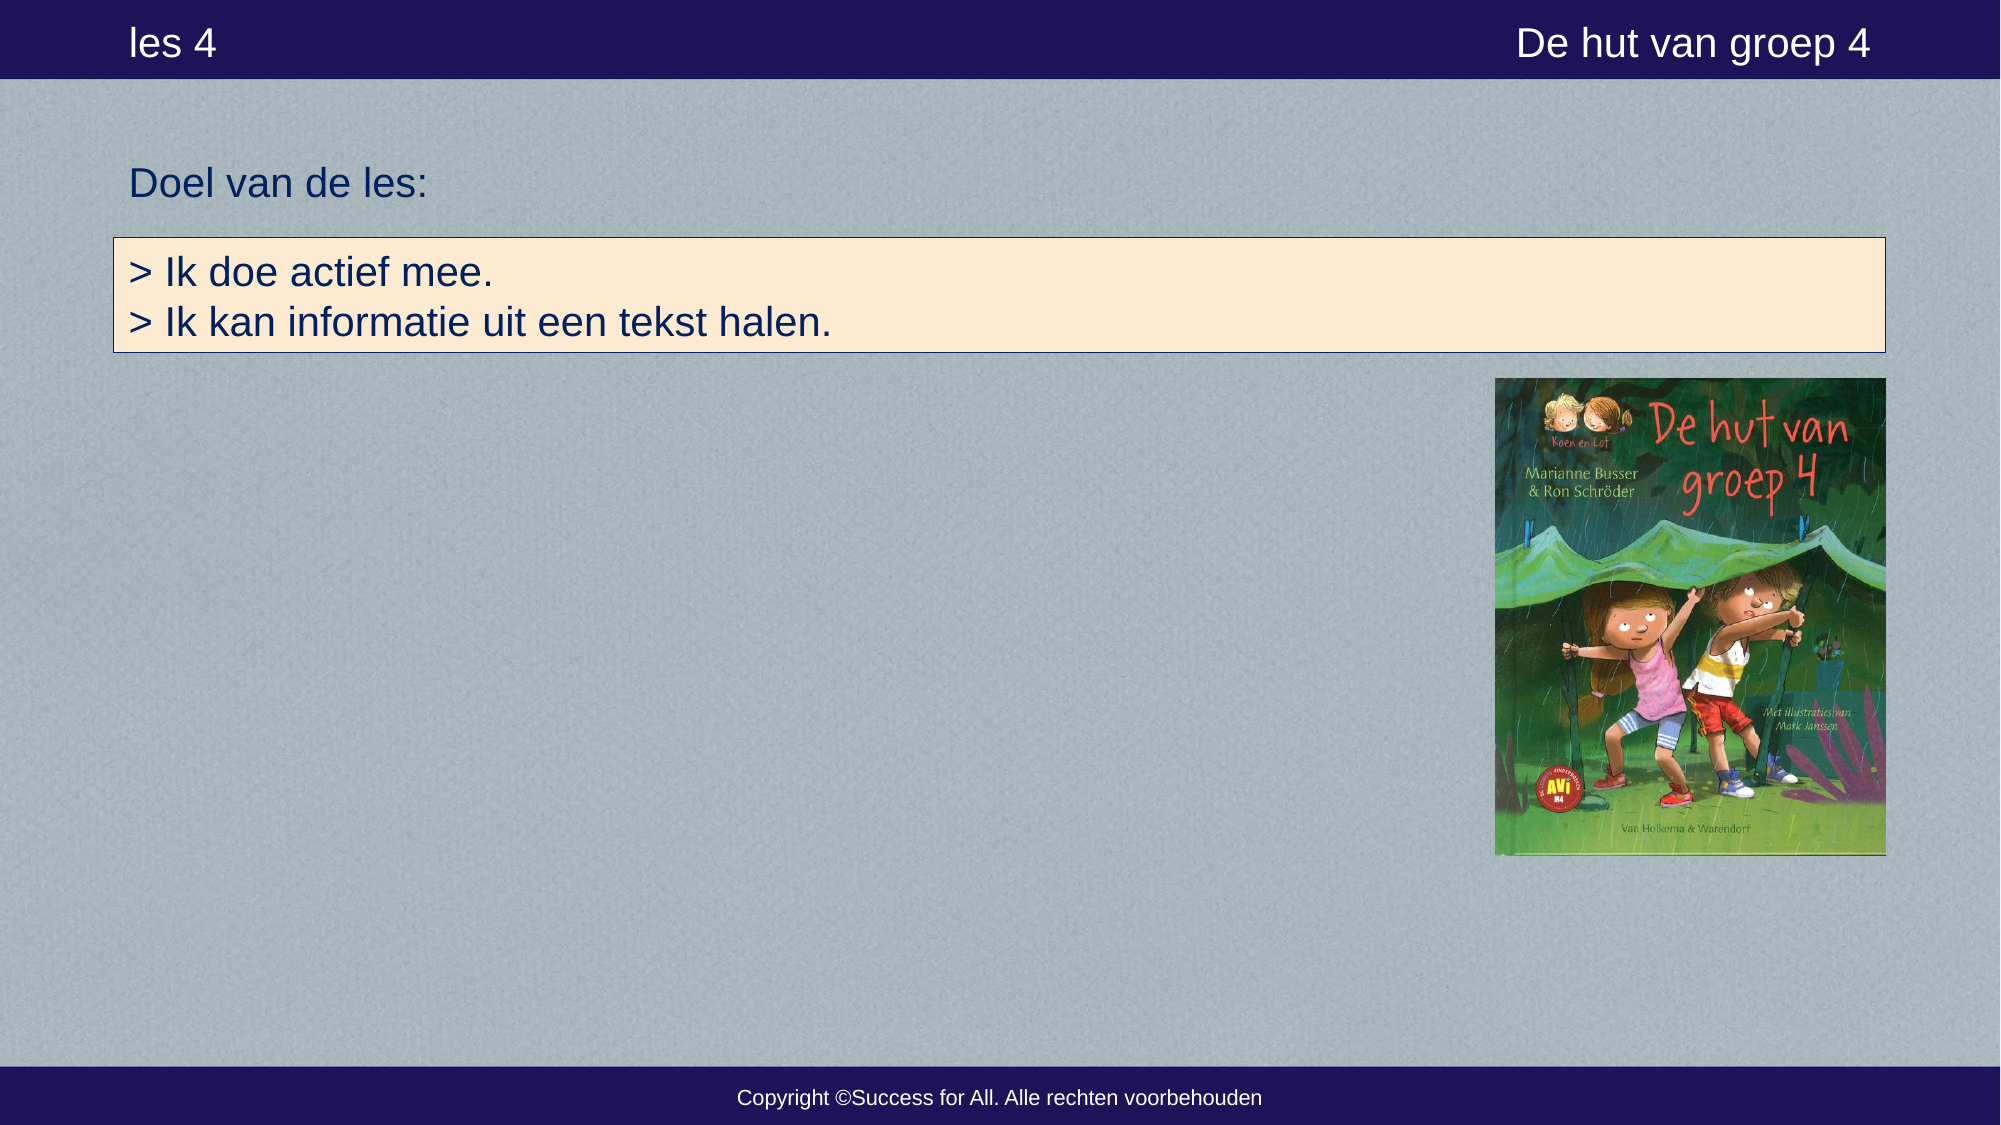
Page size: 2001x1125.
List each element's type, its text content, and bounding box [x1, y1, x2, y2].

text_box Doel van de les: [113, 148, 1635, 214]
text_box les 4 [114, 8, 354, 73]
text_box Copyright ©Success for All. Alle rechten voorbehouden [0, 1076, 2000, 1125]
text_box > Ik doe actief mee. > Ik kan informatie uit een tekst halen. [113, 237, 1886, 353]
picture [0, 0, 2001, 1125]
text_box De hut van groep 4 [999, 8, 1886, 73]
